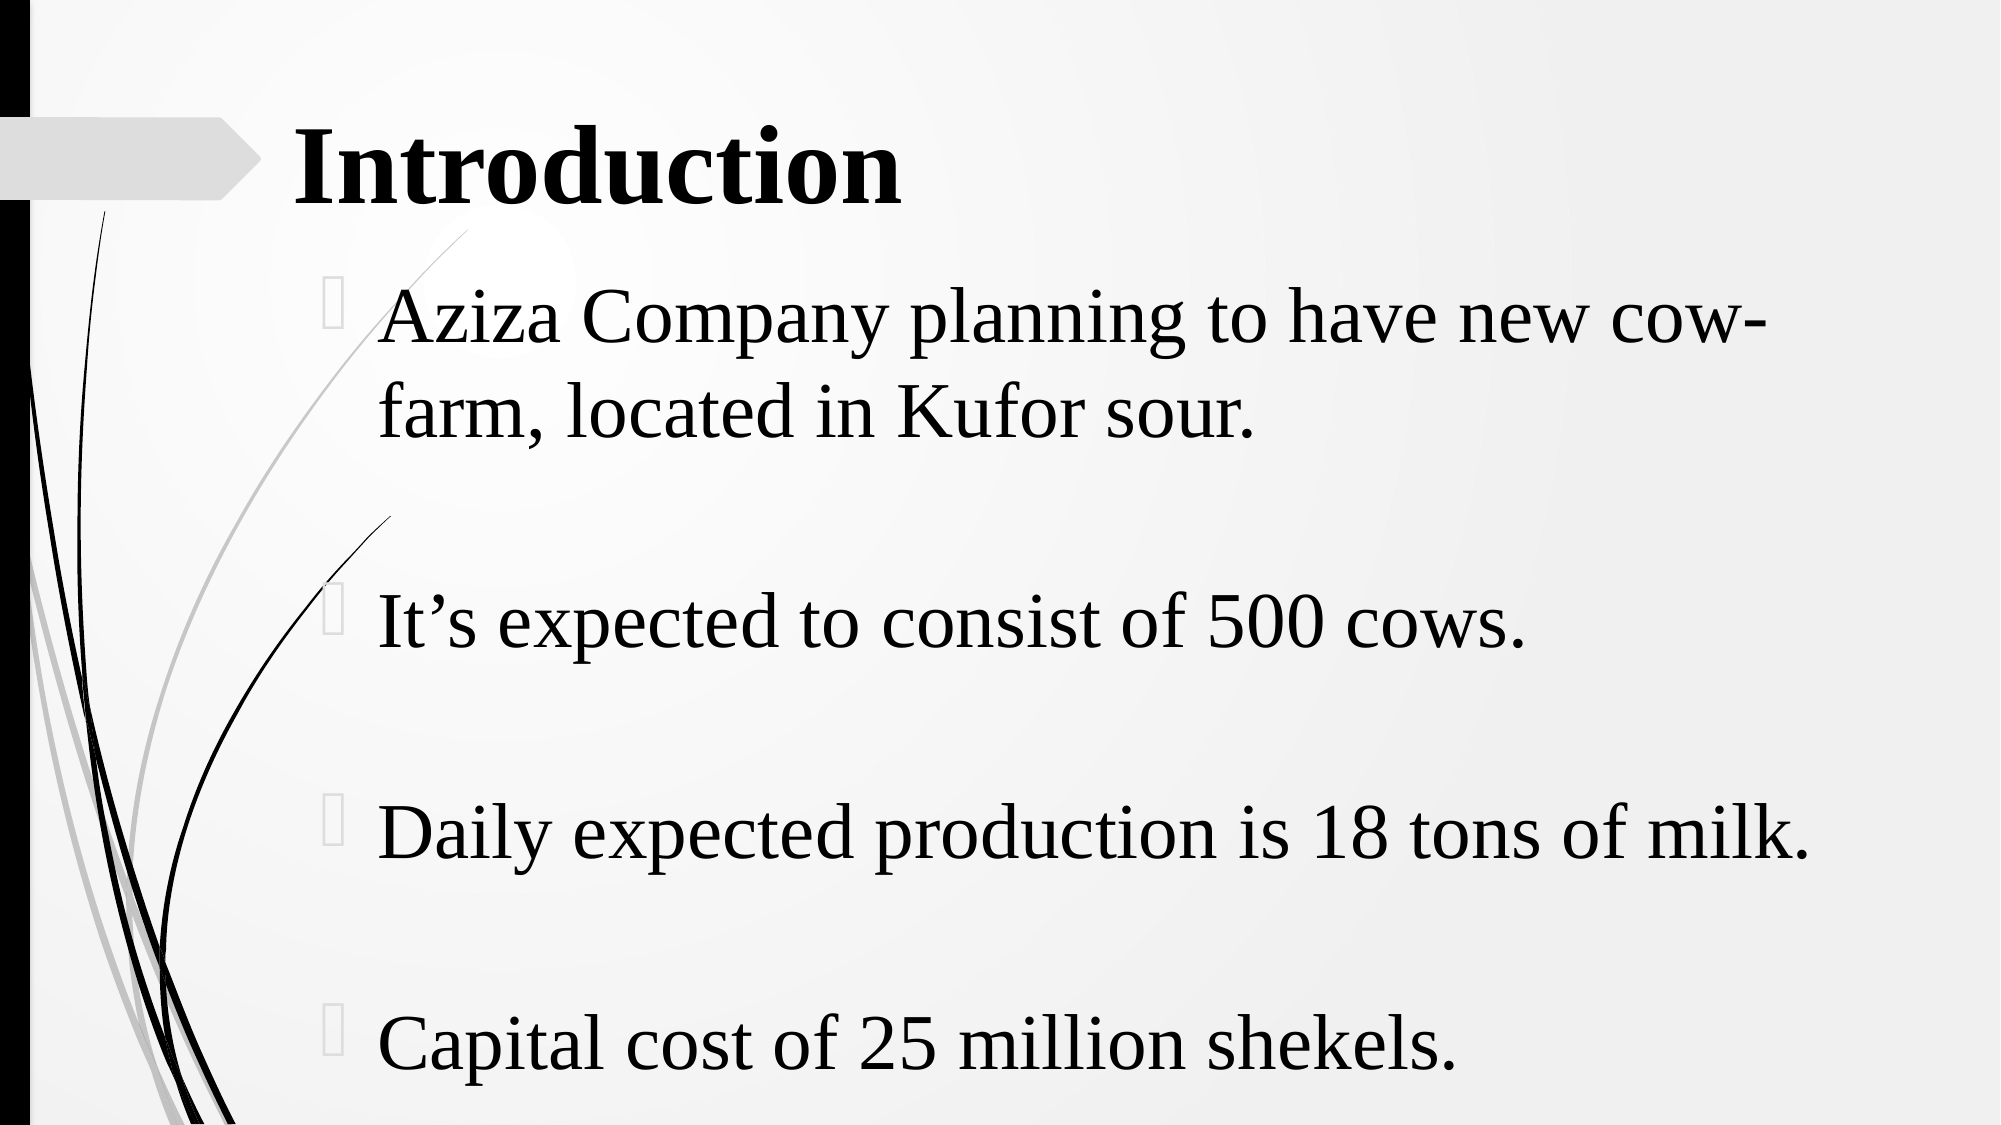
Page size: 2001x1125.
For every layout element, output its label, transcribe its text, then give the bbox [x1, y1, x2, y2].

list Aziza Company planning to have new cow-farm, located in Kufor sour. It’s expected to consist of 500 cows. Daily expected production is 18 tons of milk. Capital cost of 25 million shekels. [305, 255, 1900, 1125]
title Introduction [277, 83, 1847, 294]
